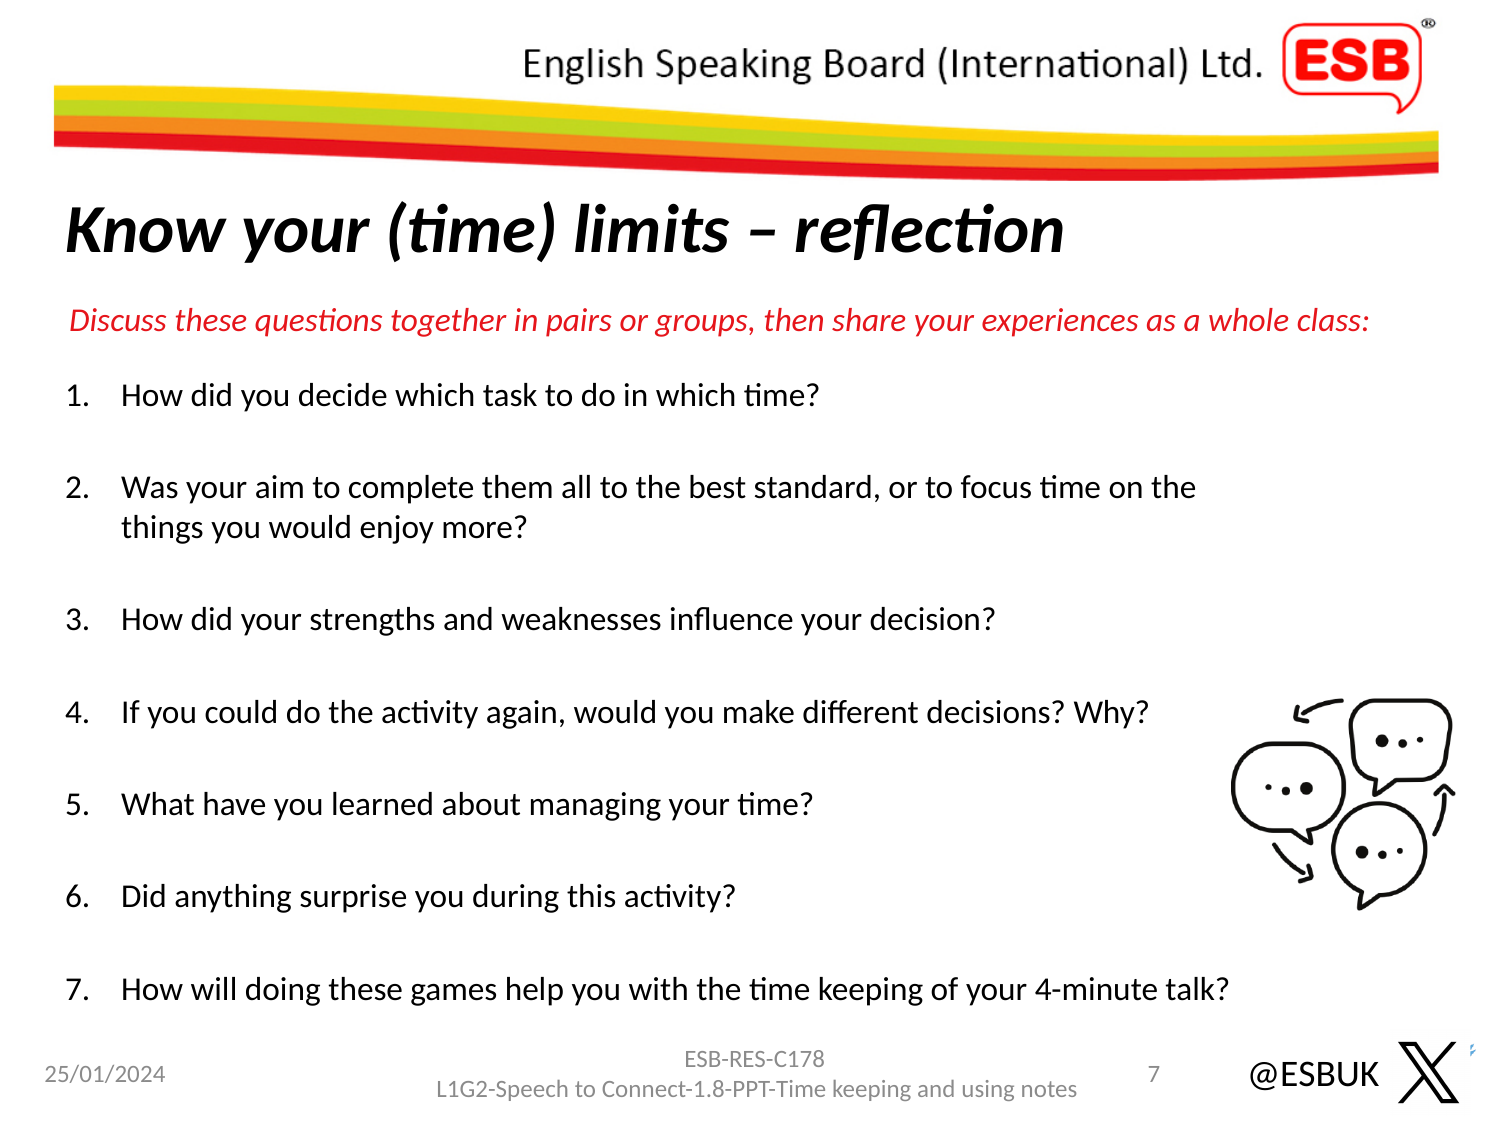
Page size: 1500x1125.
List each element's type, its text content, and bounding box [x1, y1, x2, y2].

footer ESB-RES-C178 L1G2-Speech to Connect-1.8-PPT-Time keeping and using notes [395, 1029, 1120, 1116]
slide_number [29, 1042, 367, 1103]
text_box How did you decide which task to do in which time? Was your aim to complete them all to the best standard, or to focus time on the things you would enjoy more? How did your strengths and weaknesses influence your decision? If you could do the activity again, would you make different decisions? Why? What have you learned about managing your time? Did anything surprise you during this activity? How will doing these games help you with the time keeping of your 4-minute talk? [50, 365, 1266, 1015]
picture [1219, 671, 1471, 922]
picture [0, 0, 1500, 189]
text_box Discuss these questions together in pairs or groups, then share your experiences as a whole class: [54, 290, 1400, 346]
slide_number 7 [930, 1042, 1176, 1103]
title Know your (time) limits – reflection [50, 170, 1344, 291]
picture [1390, 1029, 1476, 1116]
